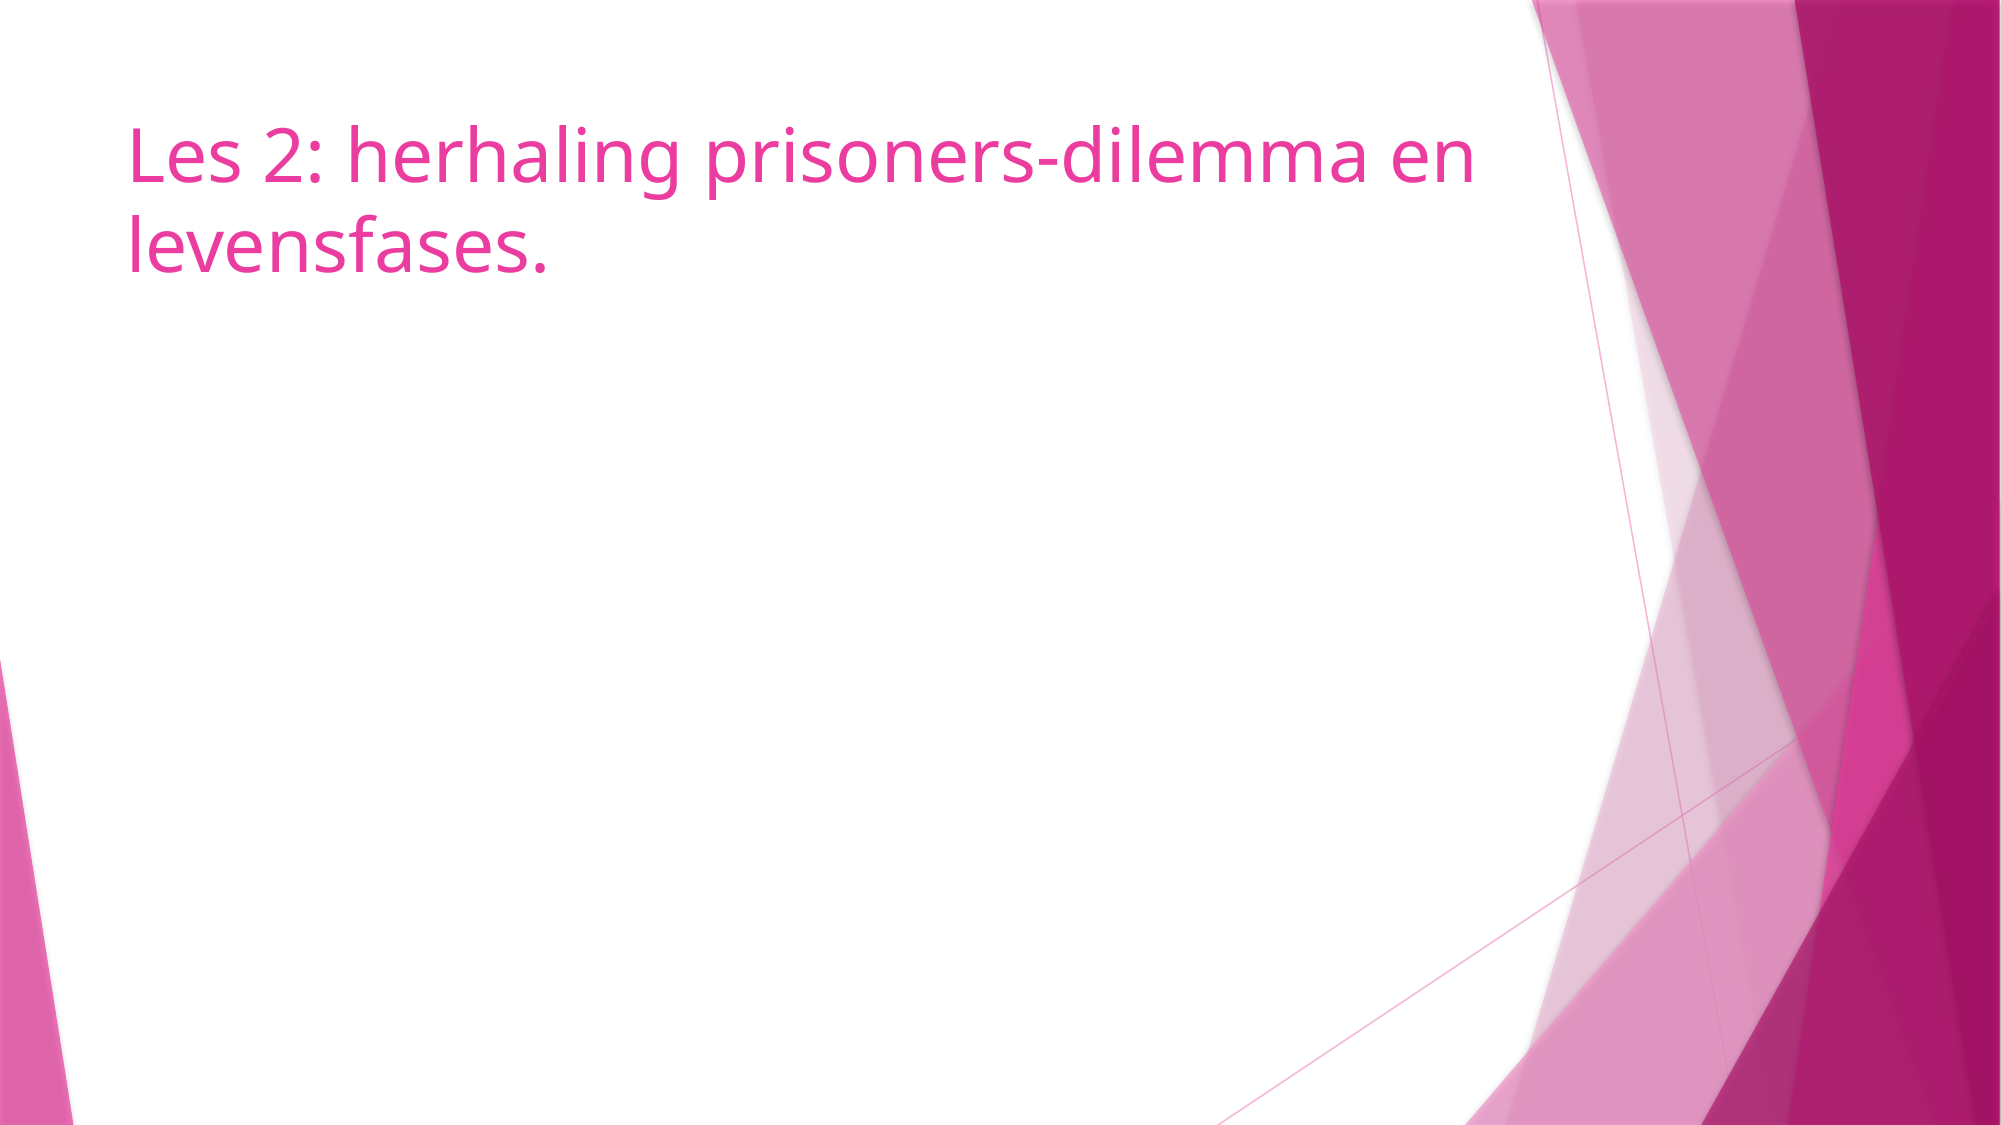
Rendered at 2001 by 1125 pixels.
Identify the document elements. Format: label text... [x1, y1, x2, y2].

title Les 2: herhaling prisoners-dilemma en levensfases. [111, 99, 1522, 317]
